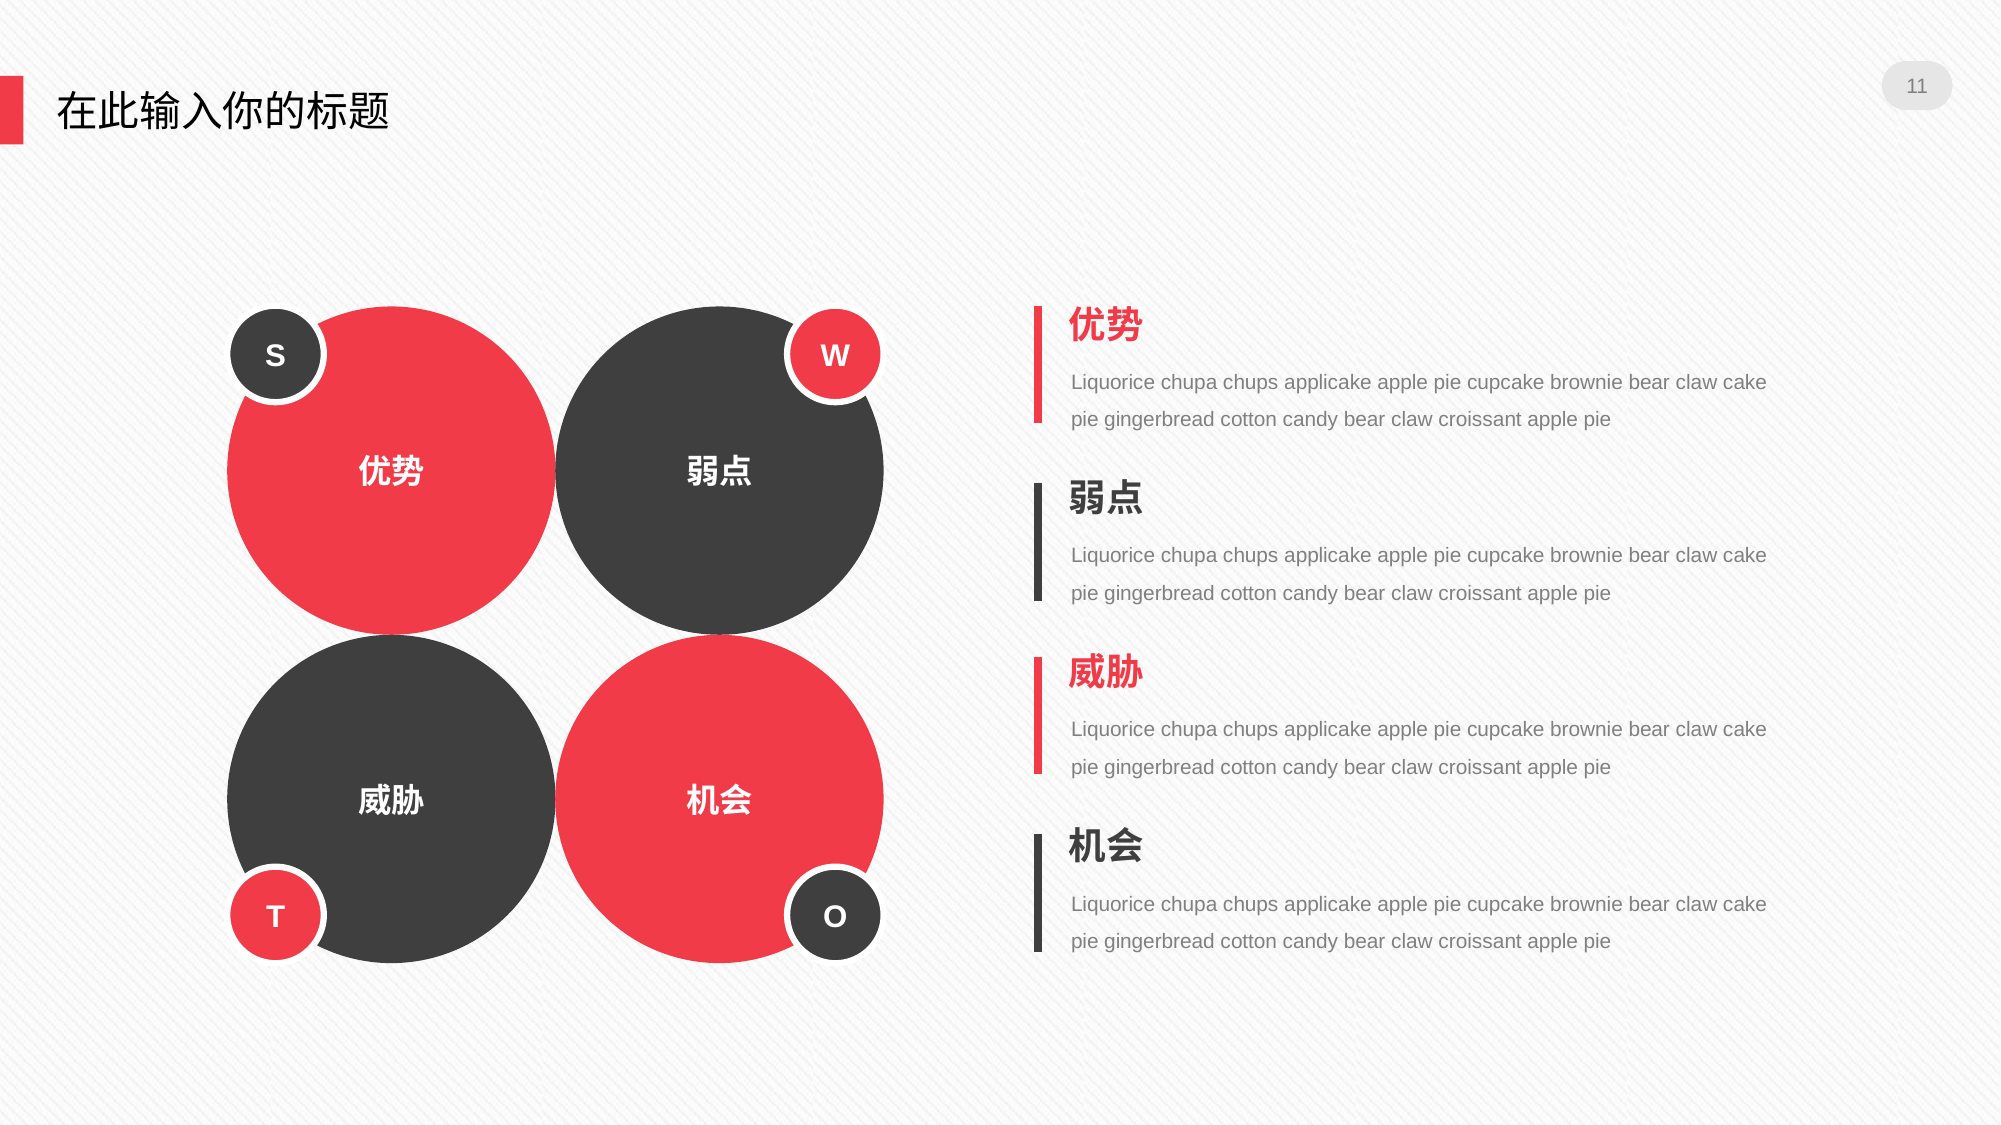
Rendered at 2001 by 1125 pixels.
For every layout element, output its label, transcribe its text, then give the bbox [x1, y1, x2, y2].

text_box Liquorice chupa chups applicake apple pie cupcake brownie bear claw cake pie gingerbread cotton candy bear claw croissant apple pie [1071, 530, 1773, 615]
text_box 弱点 [1068, 479, 1773, 530]
text_box S [226, 304, 325, 404]
text_box 机会 [1068, 827, 1773, 878]
text_box W [786, 304, 885, 404]
text_box Liquorice chupa chups applicake apple pie cupcake brownie bear claw cake pie gingerbread cotton candy bear claw croissant apple pie [1071, 356, 1773, 441]
text_box Liquorice chupa chups applicake apple pie cupcake brownie bear claw cake pie gingerbread cotton candy bear claw croissant apple pie [1071, 878, 1773, 963]
text_box T [226, 865, 325, 965]
text_box Liquorice chupa chups applicake apple pie cupcake brownie bear claw cake pie gingerbread cotton candy bear claw croissant apple pie [1071, 704, 1773, 789]
text_box 威胁 [226, 633, 555, 965]
text_box 机会 [554, 633, 885, 965]
text_box 优势 [226, 305, 555, 635]
slide_number 11 [1881, 53, 1953, 118]
text_box 在此输入你的标题 [41, 82, 668, 152]
text_box 威胁 [1068, 653, 1773, 704]
text_box 弱点 [554, 305, 885, 635]
picture [0, 0, 2001, 1125]
text_box 优势 [1068, 305, 1773, 356]
text_box O [786, 865, 885, 965]
